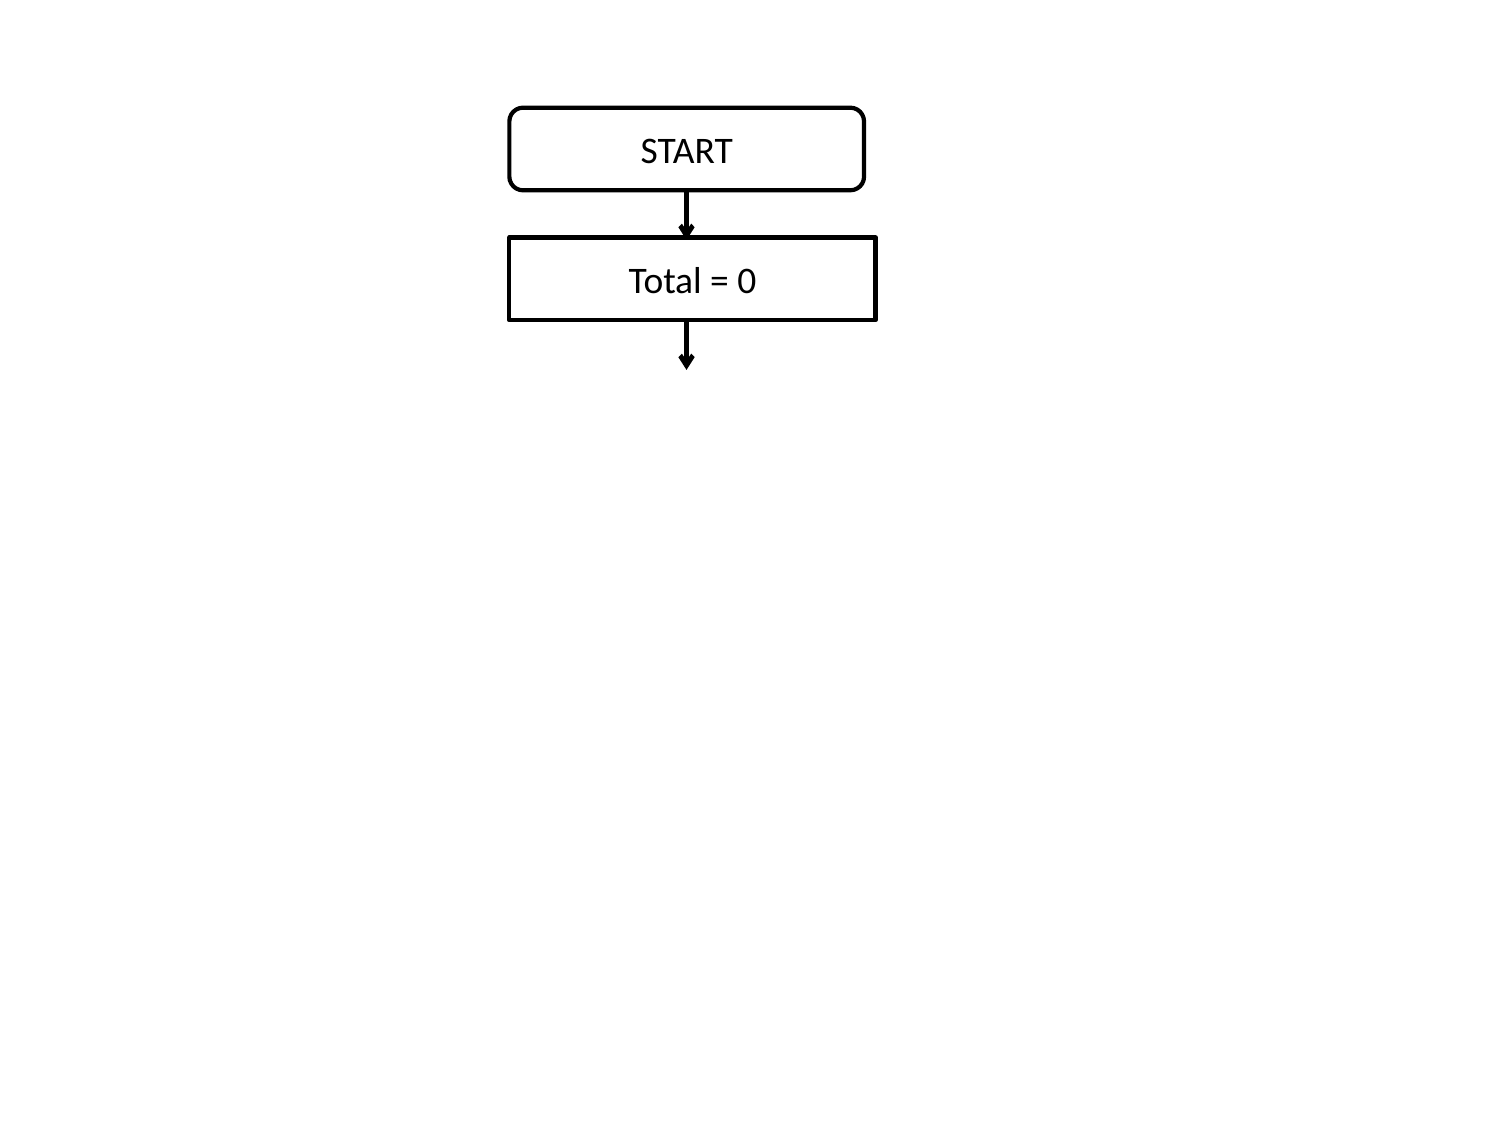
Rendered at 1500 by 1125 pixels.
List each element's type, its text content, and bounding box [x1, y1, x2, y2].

text_box Total = 0 [507, 235, 878, 322]
text_box START [507, 105, 867, 193]
